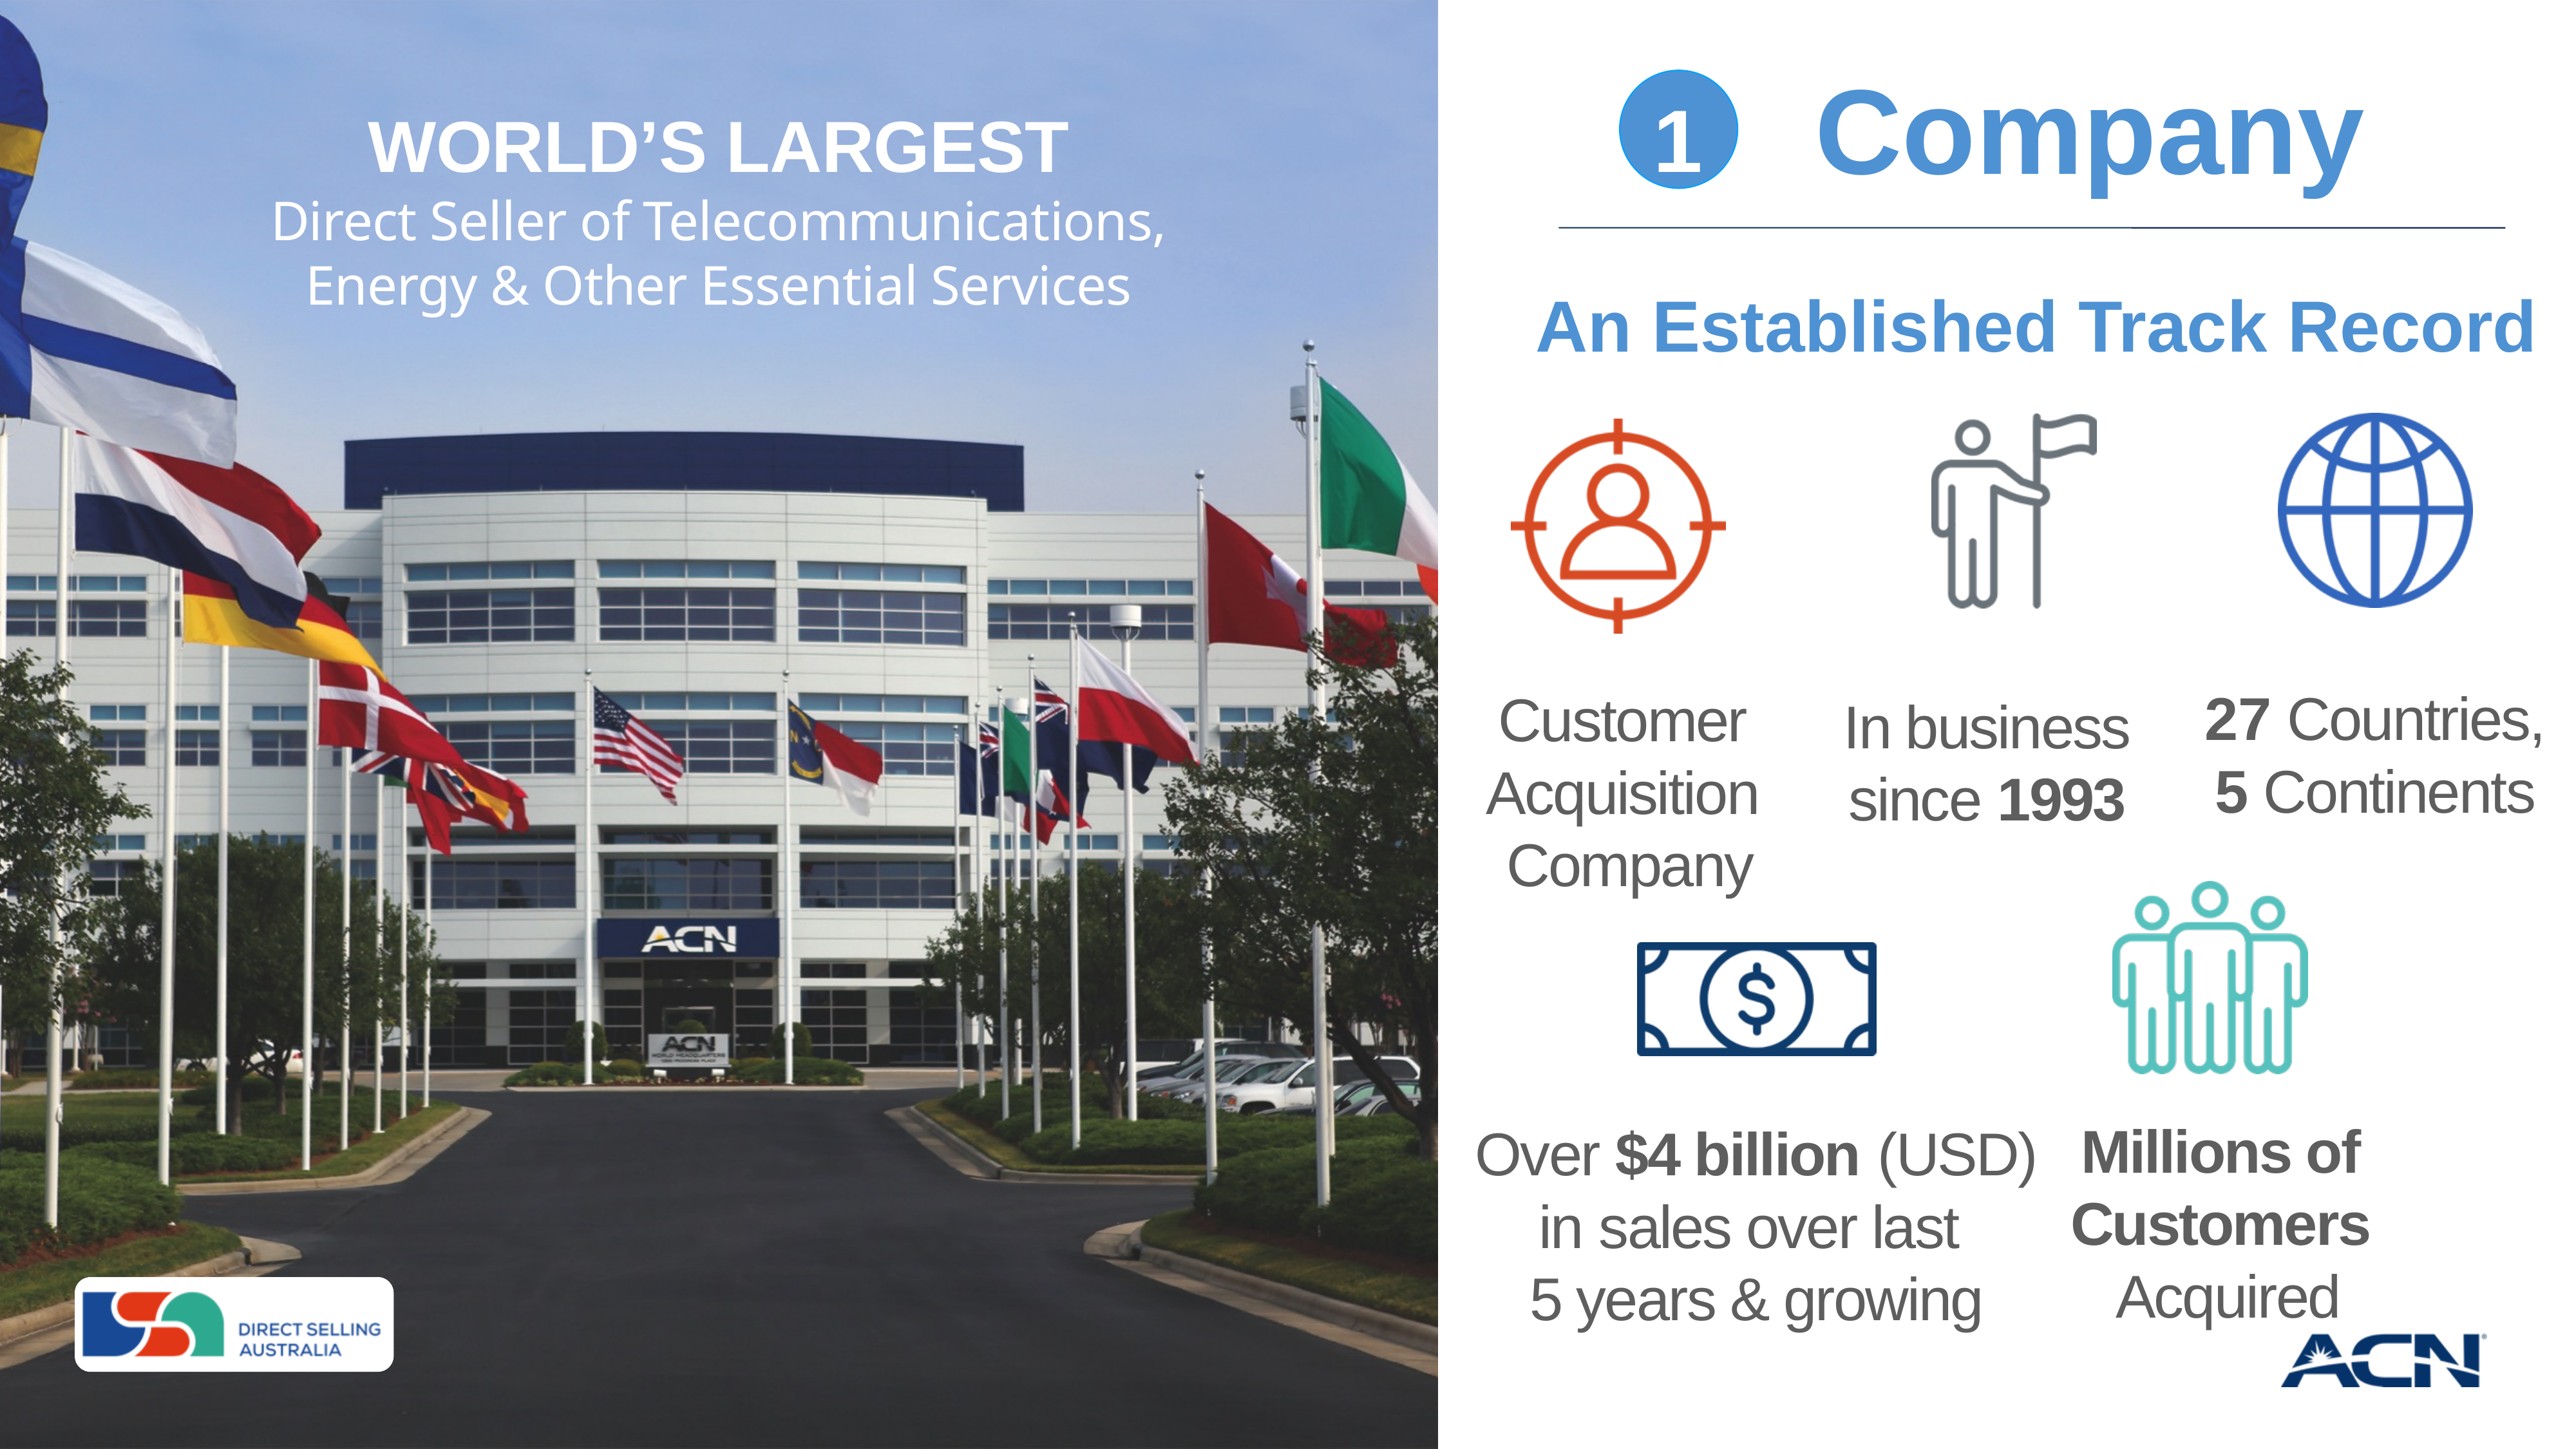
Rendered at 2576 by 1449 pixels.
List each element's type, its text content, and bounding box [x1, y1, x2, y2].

picture [1637, 942, 1877, 1056]
picture [2281, 1331, 2496, 1387]
picture [0, 0, 1438, 1449]
text_box In business since 1993 [1804, 680, 2172, 841]
picture [2112, 881, 2309, 1074]
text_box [1619, 70, 1738, 189]
text_box Company [1807, 73, 2373, 205]
text_box Over $4 billion (USD) in sales over last 5 years & growing [1468, 1108, 2046, 1341]
picture [2278, 413, 2473, 608]
picture [1511, 419, 1726, 634]
text_box Customer Acquisition Company [1478, 674, 1783, 906]
text_box 27 Countries, 5 Continents [2197, 672, 2554, 833]
text_box An Established Track Record [1526, 274, 2548, 371]
picture [1931, 413, 2097, 609]
text_box Millions of Customers Acquired [2045, 1104, 2412, 1338]
